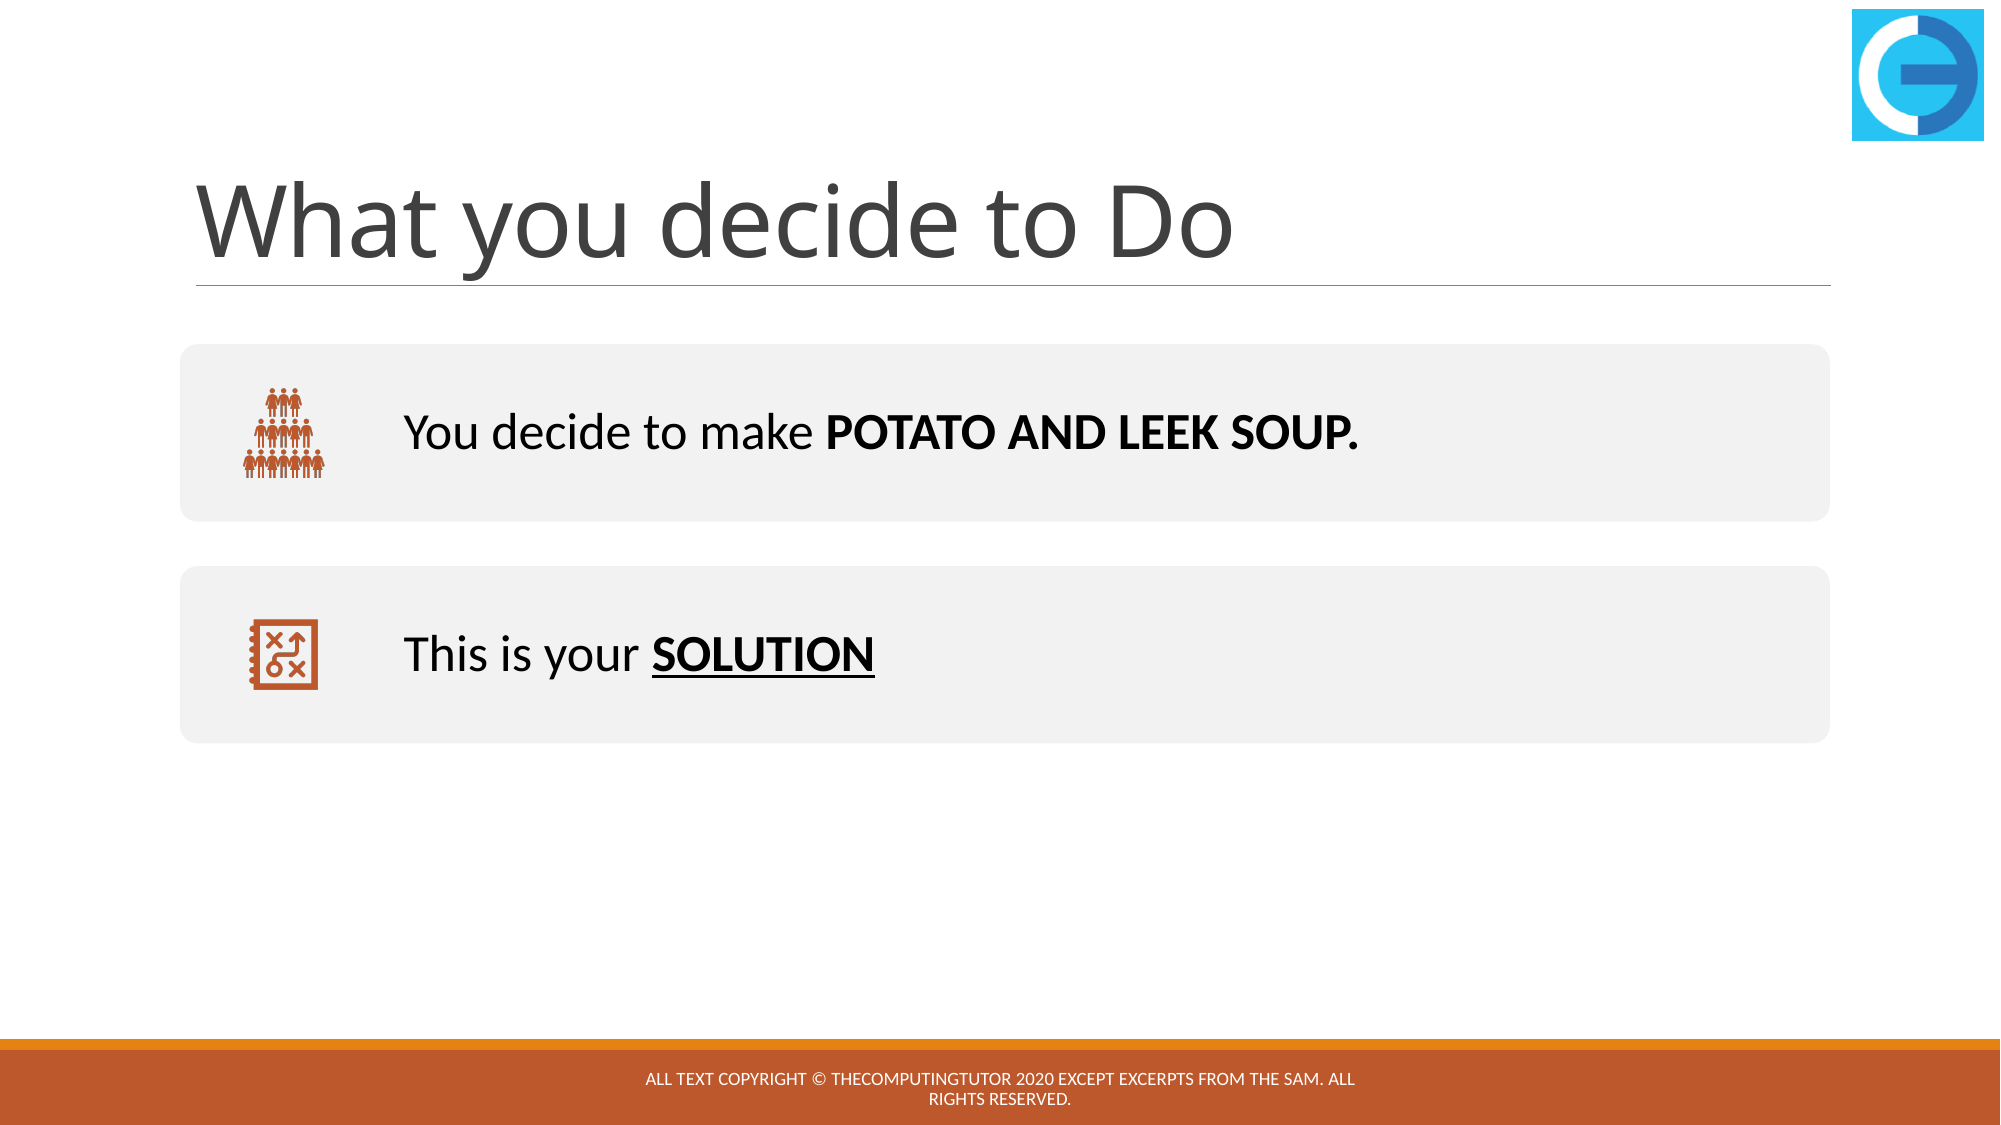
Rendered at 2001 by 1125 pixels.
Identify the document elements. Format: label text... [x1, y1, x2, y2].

title What you decide to Do [180, 47, 1830, 285]
picture [1852, 9, 1984, 141]
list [179, 343, 1831, 966]
footer All text copyright © TheComputingTutor 2020 except excerpts from the SAM. All rights Reserved. [604, 1059, 1396, 1120]
